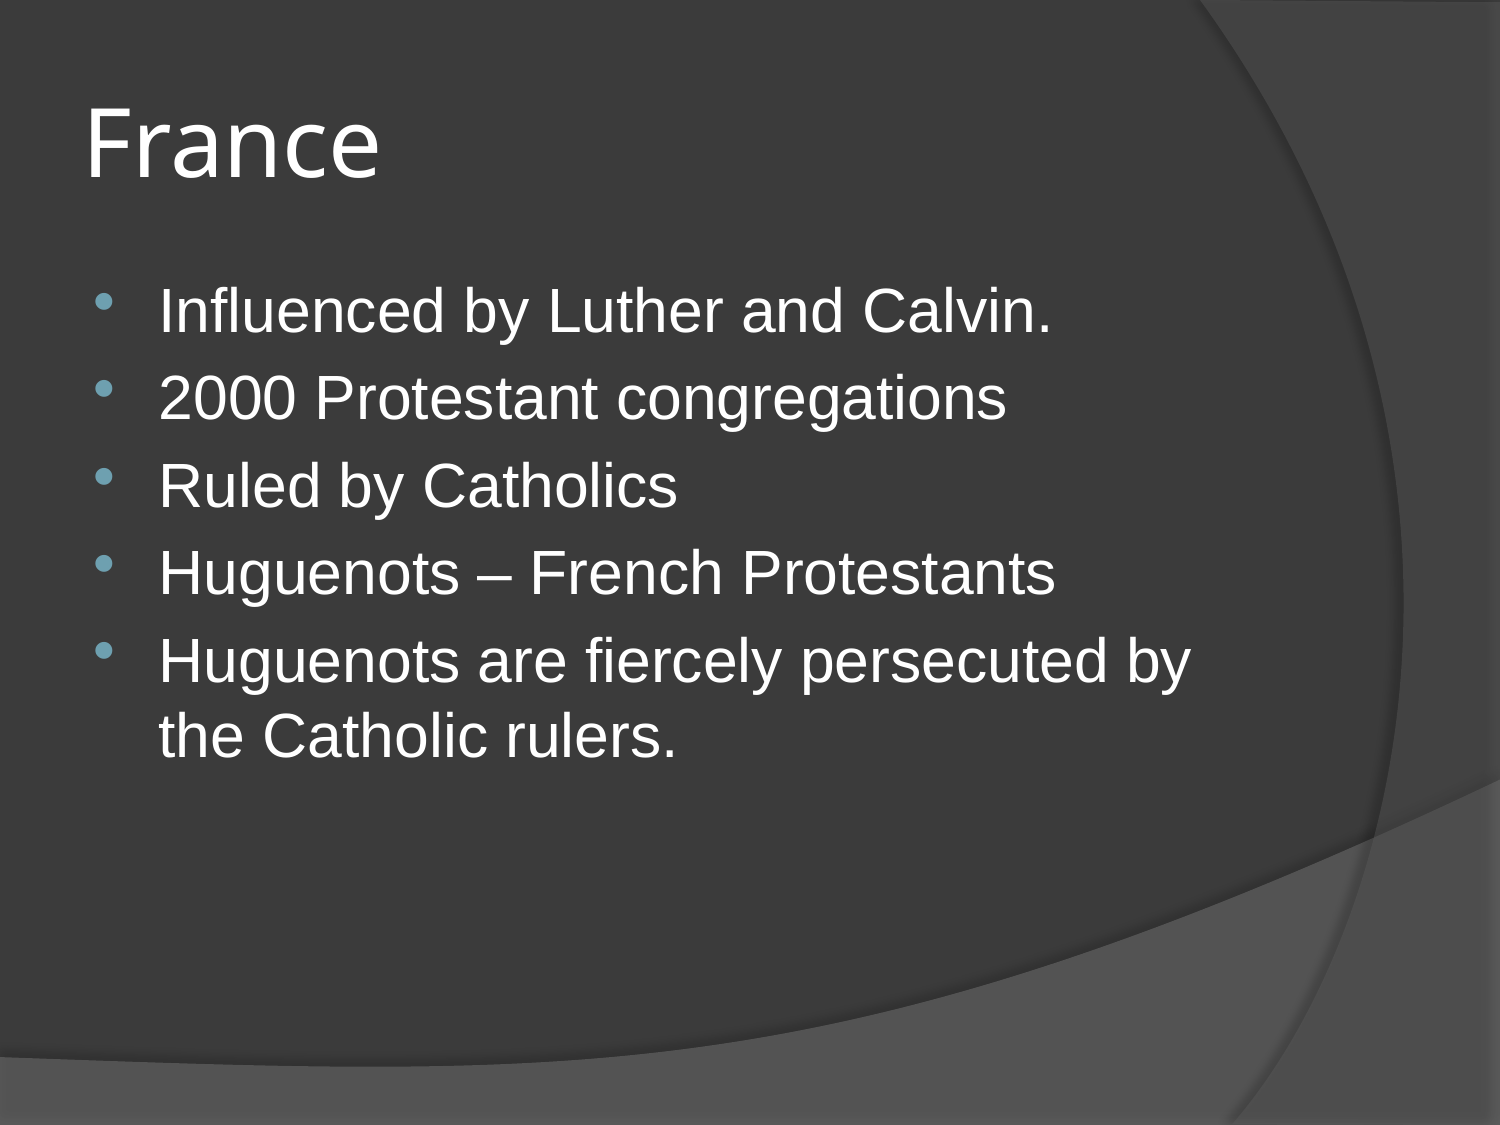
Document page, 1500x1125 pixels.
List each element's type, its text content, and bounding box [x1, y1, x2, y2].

list Influenced by Luther and Calvin. 2000 Protestant congregations Ruled by Catholics Huguenots – French Protestants Huguenots are fiercely persecuted by the Catholic rulers. [75, 262, 1300, 1005]
title France [75, 45, 1300, 233]
